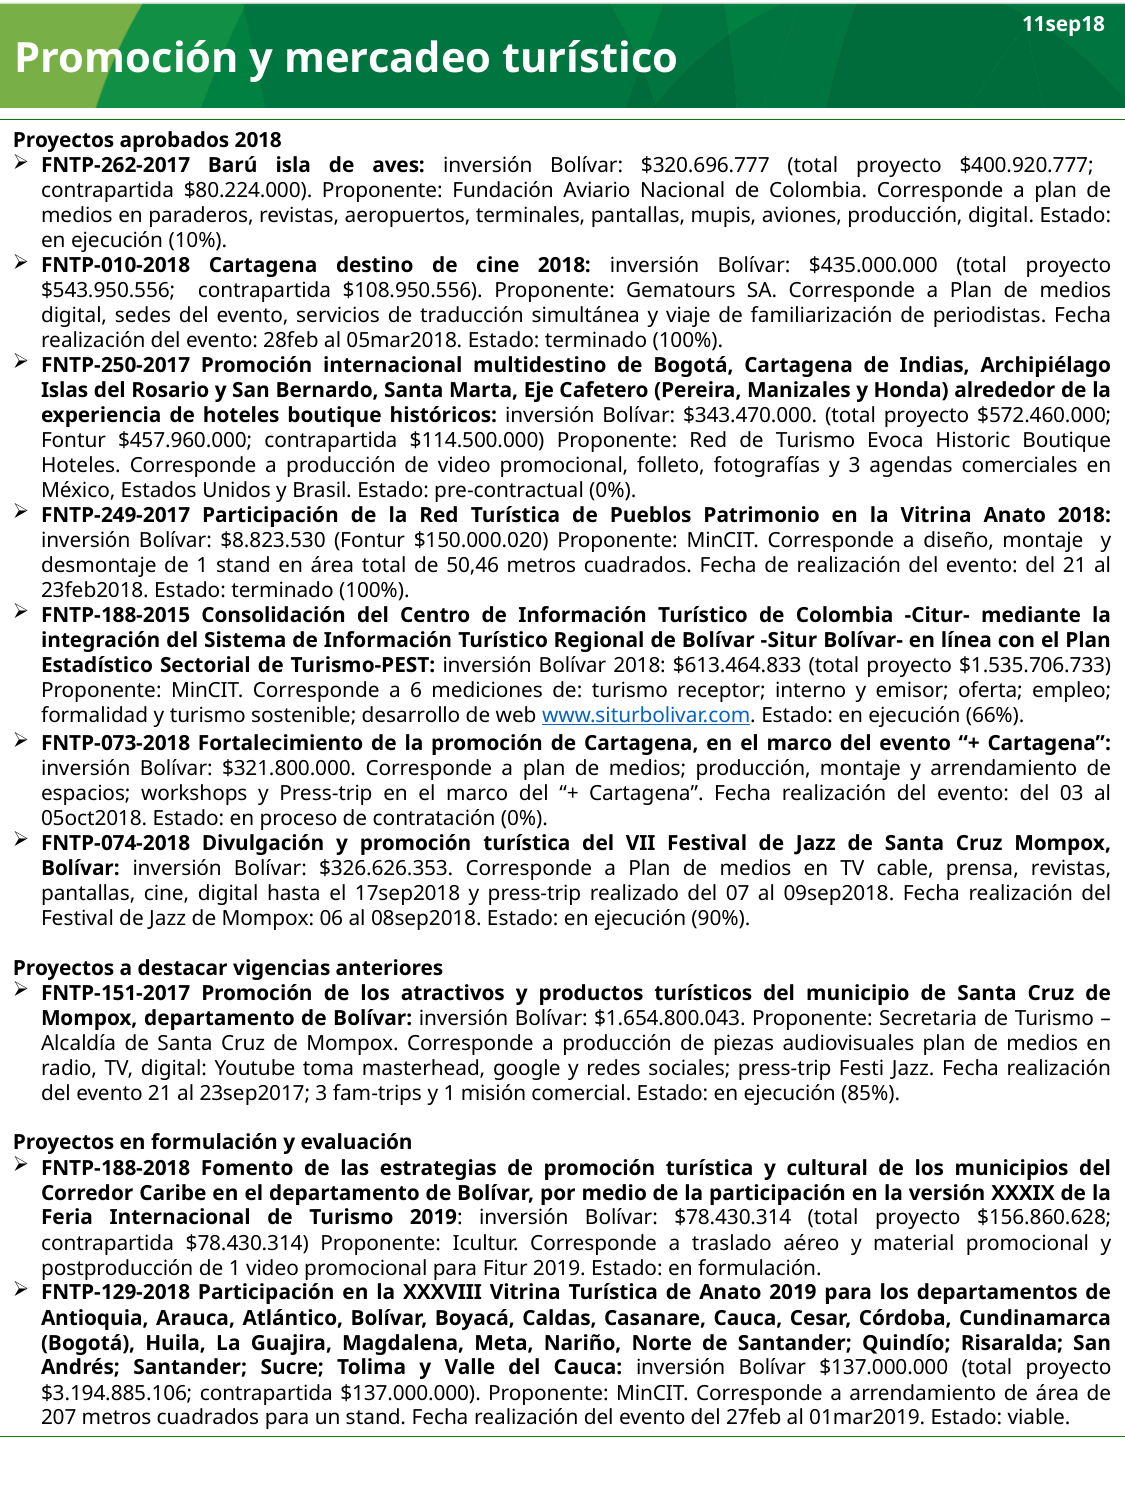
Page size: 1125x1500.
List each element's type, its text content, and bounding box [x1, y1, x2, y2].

picture [0, 0, 1125, 108]
text_box Proyectos aprobados 2018 FNTP-262-2017 Barú isla de aves: inversión Bolívar: $320.696.777 (total proyecto $400.920.777; contrapartida $80.224.000). Proponente: Fundación Aviario Nacional de Colombia. Corresponde a plan de medios en paraderos, revistas, aeropuertos, terminales, pantallas, mupis, aviones, producción, digital. Estado: en ejecución (10%). FNTP-010-2018 Cartagena destino de cine 2018: inversión Bolívar: $435.000.000 (total proyecto $543.950.556; contrapartida $108.950.556). Proponente: Gematours SA. Corresponde a Plan de medios digital, sedes del evento, servicios de traducción simultánea y viaje de familiarización de periodistas. Fecha realización del evento: 28feb al 05mar2018. Estado: terminado (100%). FNTP-250-2017 Promoción internacional multidestino de Bogotá, Cartagena de Indias, Archipiélago Islas del Rosario y San Bernardo, Santa Marta, Eje Cafetero (Pereira, Manizales y Honda) alrededor de la experiencia de hoteles boutique históricos: inversión Bolívar: $343.470.000. (total proyecto $572.460.000; Fontur $457.960.000; contrapartida $114.500.000) Proponente: Red de Turismo Evoca Historic Boutique Hoteles. Corresponde a producción de video promocional, folleto, fotografías y 3 agendas comerciales en México, Estados Unidos y Brasil. Estado: pre-contractual (0%). FNTP-249-2017 Participación de la Red Turística de Pueblos Patrimonio en la Vitrina Anato 2018: inversión Bolívar: $8.823.530 (Fontur $150.000.020) Proponente: MinCIT. Corresponde a diseño, montaje y desmontaje de 1 stand en área total de 50,46 metros cuadrados. Fecha de realización del evento: del 21 al 23feb2018. Estado: terminado (100%). FNTP-188-2015 Consolidación del Centro de Información Turístico de Colombia -Citur- mediante la integración del Sistema de Información Turístico Regional de Bolívar -Situr Bolívar- en línea con el Plan Estadístico Sectorial de Turismo-PEST: inversión Bolívar 2018: $613.464.833 (total proyecto $1.535.706.733) Proponente: MinCIT. Corresponde a 6 mediciones de: turismo receptor; interno y emisor; oferta; empleo; formalidad y turismo sostenible; desarrollo de web www.siturbolivar.com. Estado: en ejecución (66%). FNTP-073-2018 Fortalecimiento de la promoción de Cartagena, en el marco del evento “+ Cartagena”: inversión Bolívar: $321.800.000. Corresponde a plan de medios; producción, montaje y arrendamiento de espacios; workshops y Press-trip en el marco del “+ Cartagena”. Fecha realización del evento: del 03 al 05oct2018. Estado: en proceso de contratación (0%). FNTP-074-2018 Divulgación y promoción turística del VII Festival de Jazz de Santa Cruz Mompox, Bolívar: inversión Bolívar: $326.626.353. Corresponde a Plan de medios en TV cable, prensa, revistas, pantallas, cine, digital hasta el 17sep2018 y press-trip realizado del 07 al 09sep2018. Fecha realización del Festival de Jazz de Mompox: 06 al 08sep2018. Estado: en ejecución (90%). Proyectos a destacar vigencias anteriores FNTP-151-2017 Promoción de los atractivos y productos turísticos del municipio de Santa Cruz de Mompox, departamento de Bolívar: inversión Bolívar: $1.654.800.043. Proponente: Secretaria de Turismo – Alcaldía de Santa Cruz de Mompox. Corresponde a producción de piezas audiovisuales plan de medios en radio, TV, digital: Youtube toma masterhead, google y redes sociales; press-trip Festi Jazz. Fecha realización del evento 21 al 23sep2017; 3 fam-trips y 1 misión comercial. Estado: en ejecución (85%). Proyectos en formulación y evaluación FNTP-188-2018 Fomento de las estrategias de promoción turística y cultural de los municipios del Corredor Caribe en el departamento de Bolívar, por medio de la participación en la versión XXXIX de la Feria Internacional de Turismo 2019: inversión Bolívar: $78.430.314 (total proyecto $156.860.628; contrapartida $78.430.314) Proponente: Icultur. Corresponde a traslado aéreo y material promocional y postproducción de 1 video promocional para Fitur 2019. Estado: en formulación. FNTP-129-2018 Participación en la XXXVIII Vitrina Turística de Anato 2019 para los departamentos de Antioquia, Arauca, Atlántico, Bolívar, Boyacá, Caldas, Casanare, Cauca, Cesar, Córdoba, Cundinamarca (Bogotá), Huila, La Guajira, Magdalena, Meta, Nariño, Norte de Santander; Quindío; Risaralda; San Andrés; Santander; Sucre; Tolima y Valle del Cauca: inversión Bolívar $137.000.000 (total proyecto $3.194.885.106; contrapartida $137.000.000). Proponente: MinCIT. Corresponde a arrendamiento de área de 207 metros cuadrados para un stand. Fecha realización del evento del 27feb al 01mar2019. Estado: viable. [0, 119, 1125, 1437]
